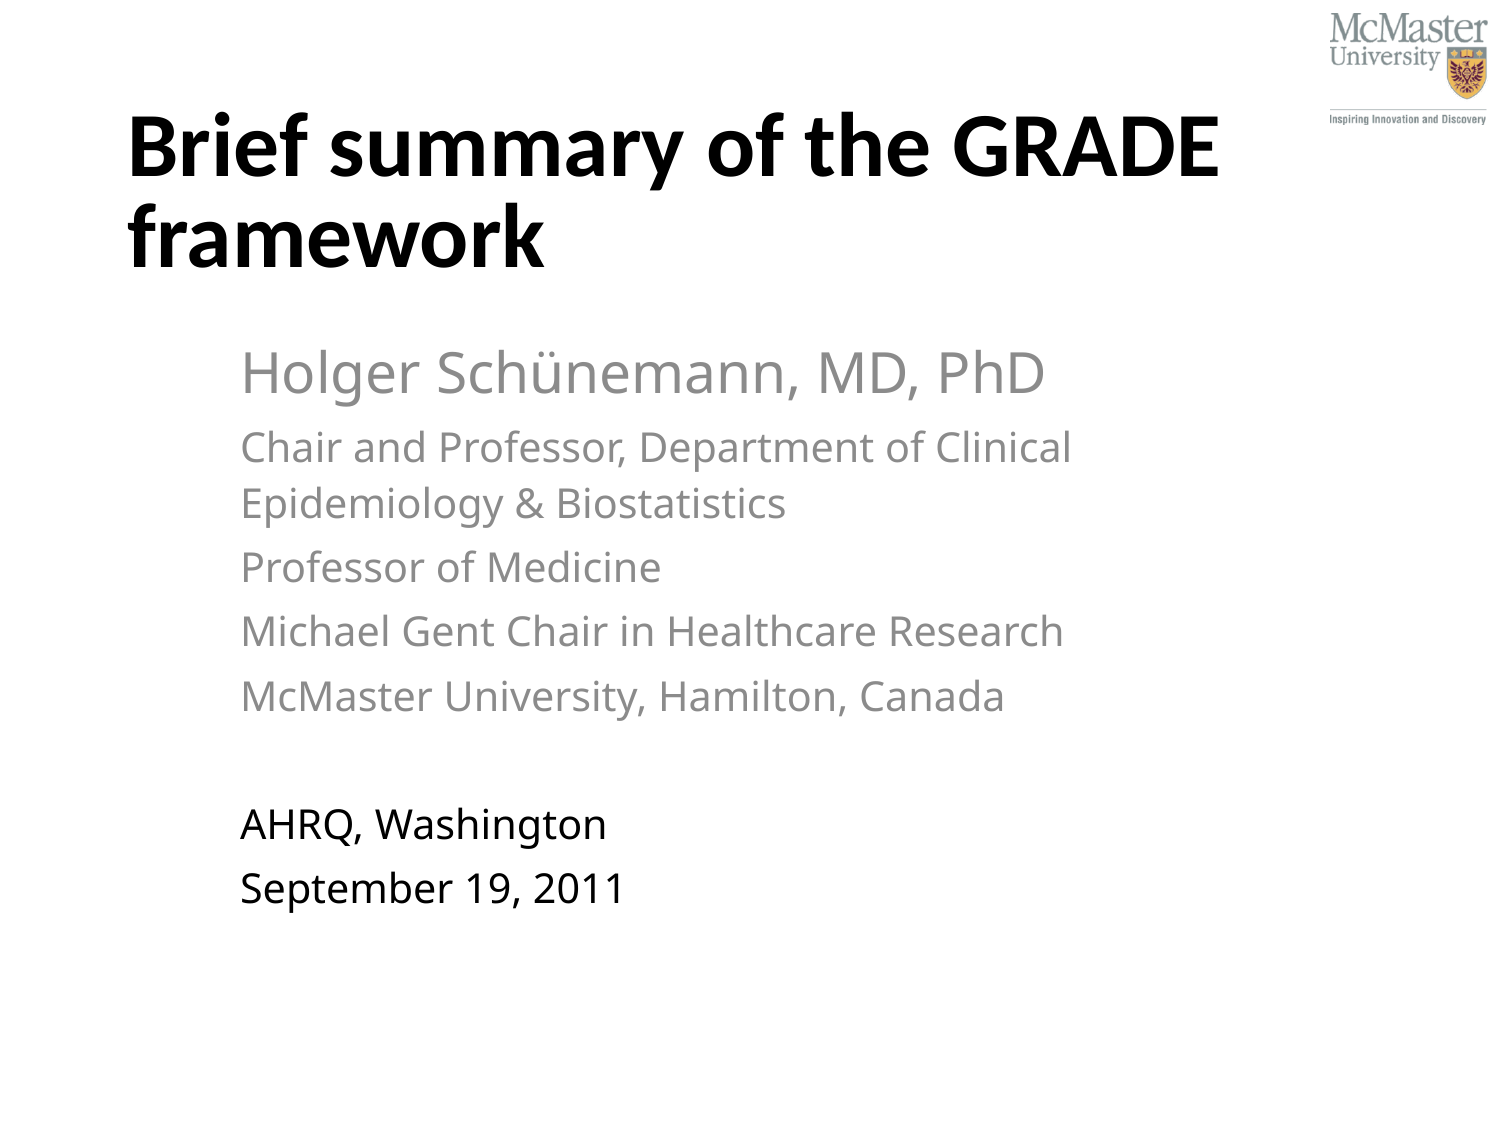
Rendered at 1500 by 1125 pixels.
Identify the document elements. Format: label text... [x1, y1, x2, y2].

picture [1329, 12, 1488, 125]
subtitle Holger Schünemann, MD, PhD Chair and Professor, Department of Clinical Epidemiology & Biostatistics Professor of Medicine Michael Gent Chair in Healthcare Research McMaster University, Hamilton, Canada AHRQ, Washington September 19, 2011 [225, 324, 1275, 925]
title Brief summary of the GRADE framework [112, 99, 1388, 342]
